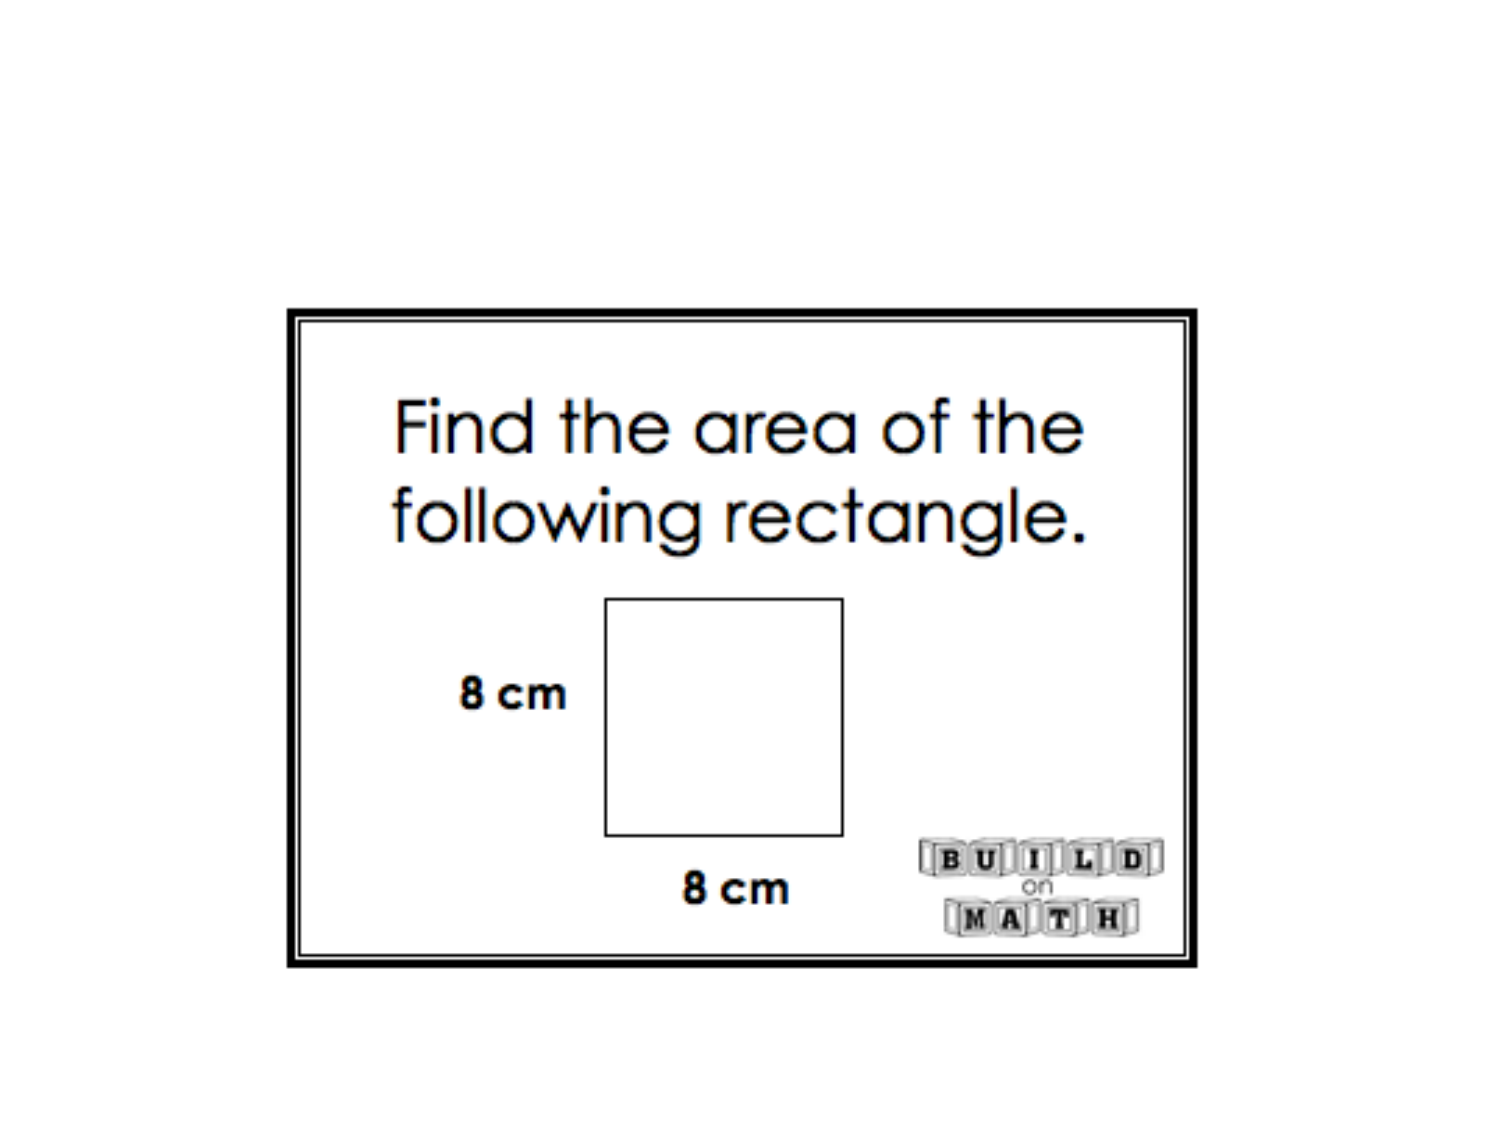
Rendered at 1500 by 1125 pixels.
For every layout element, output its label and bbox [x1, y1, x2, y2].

list [74, 262, 1426, 1006]
